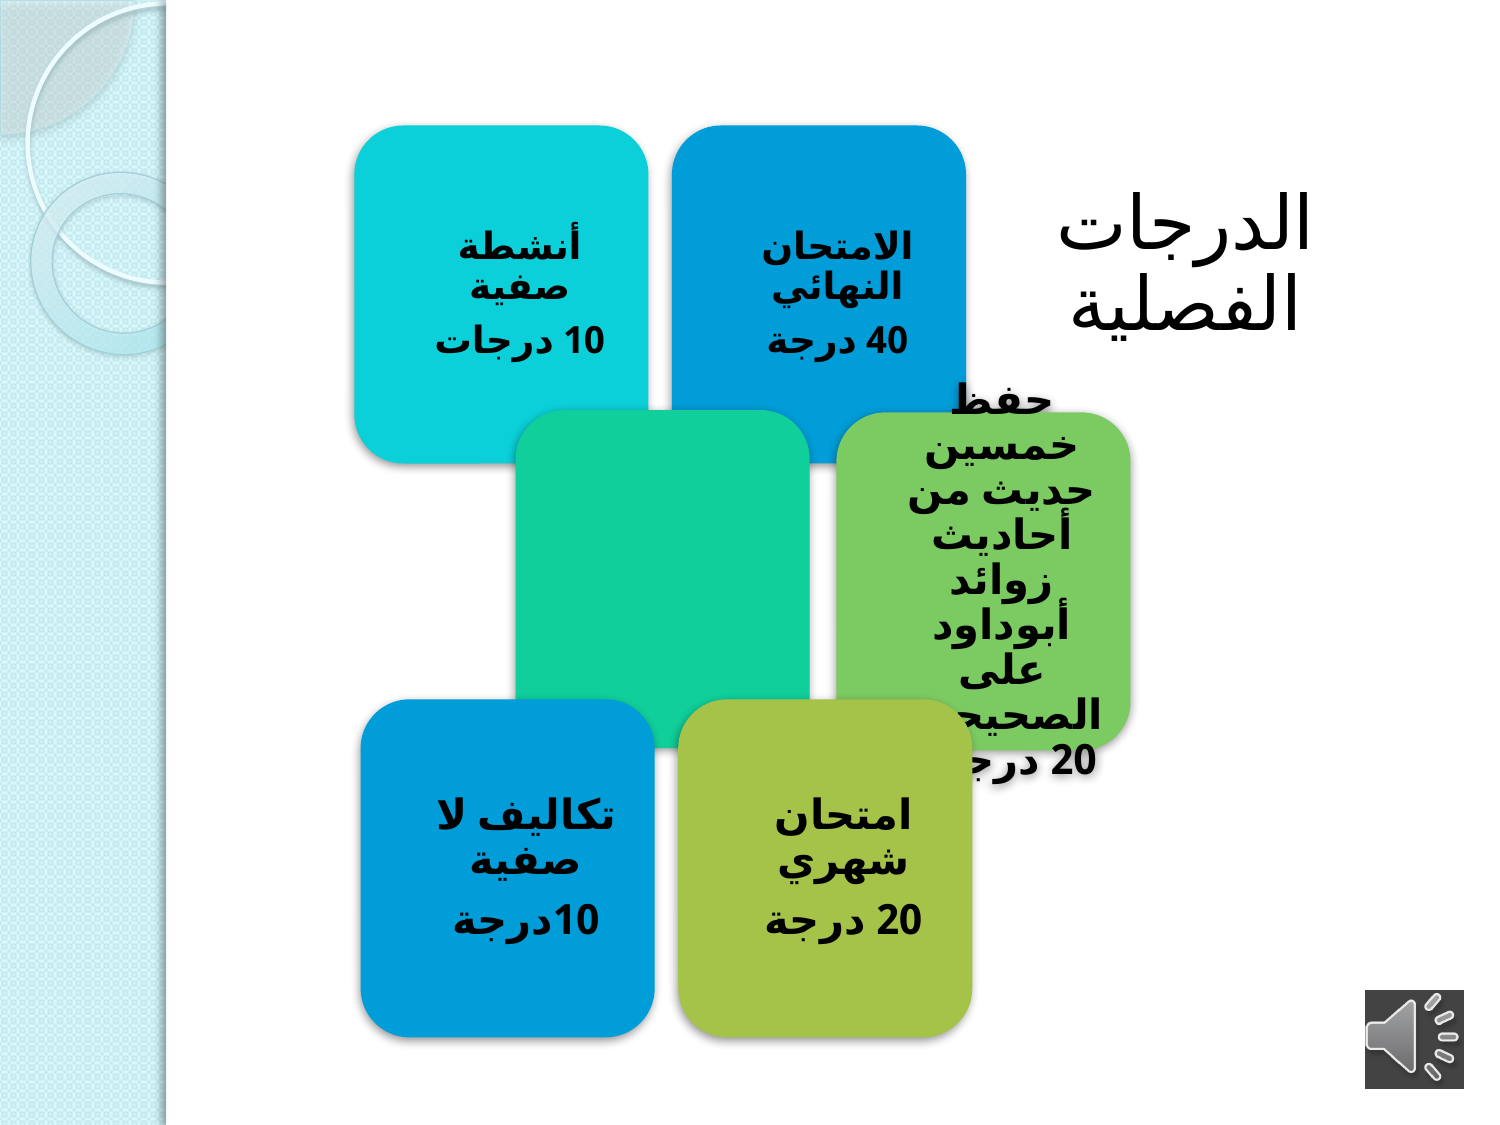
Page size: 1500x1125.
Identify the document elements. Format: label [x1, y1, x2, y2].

picture [1364, 989, 1465, 1090]
list [74, 125, 1426, 1038]
